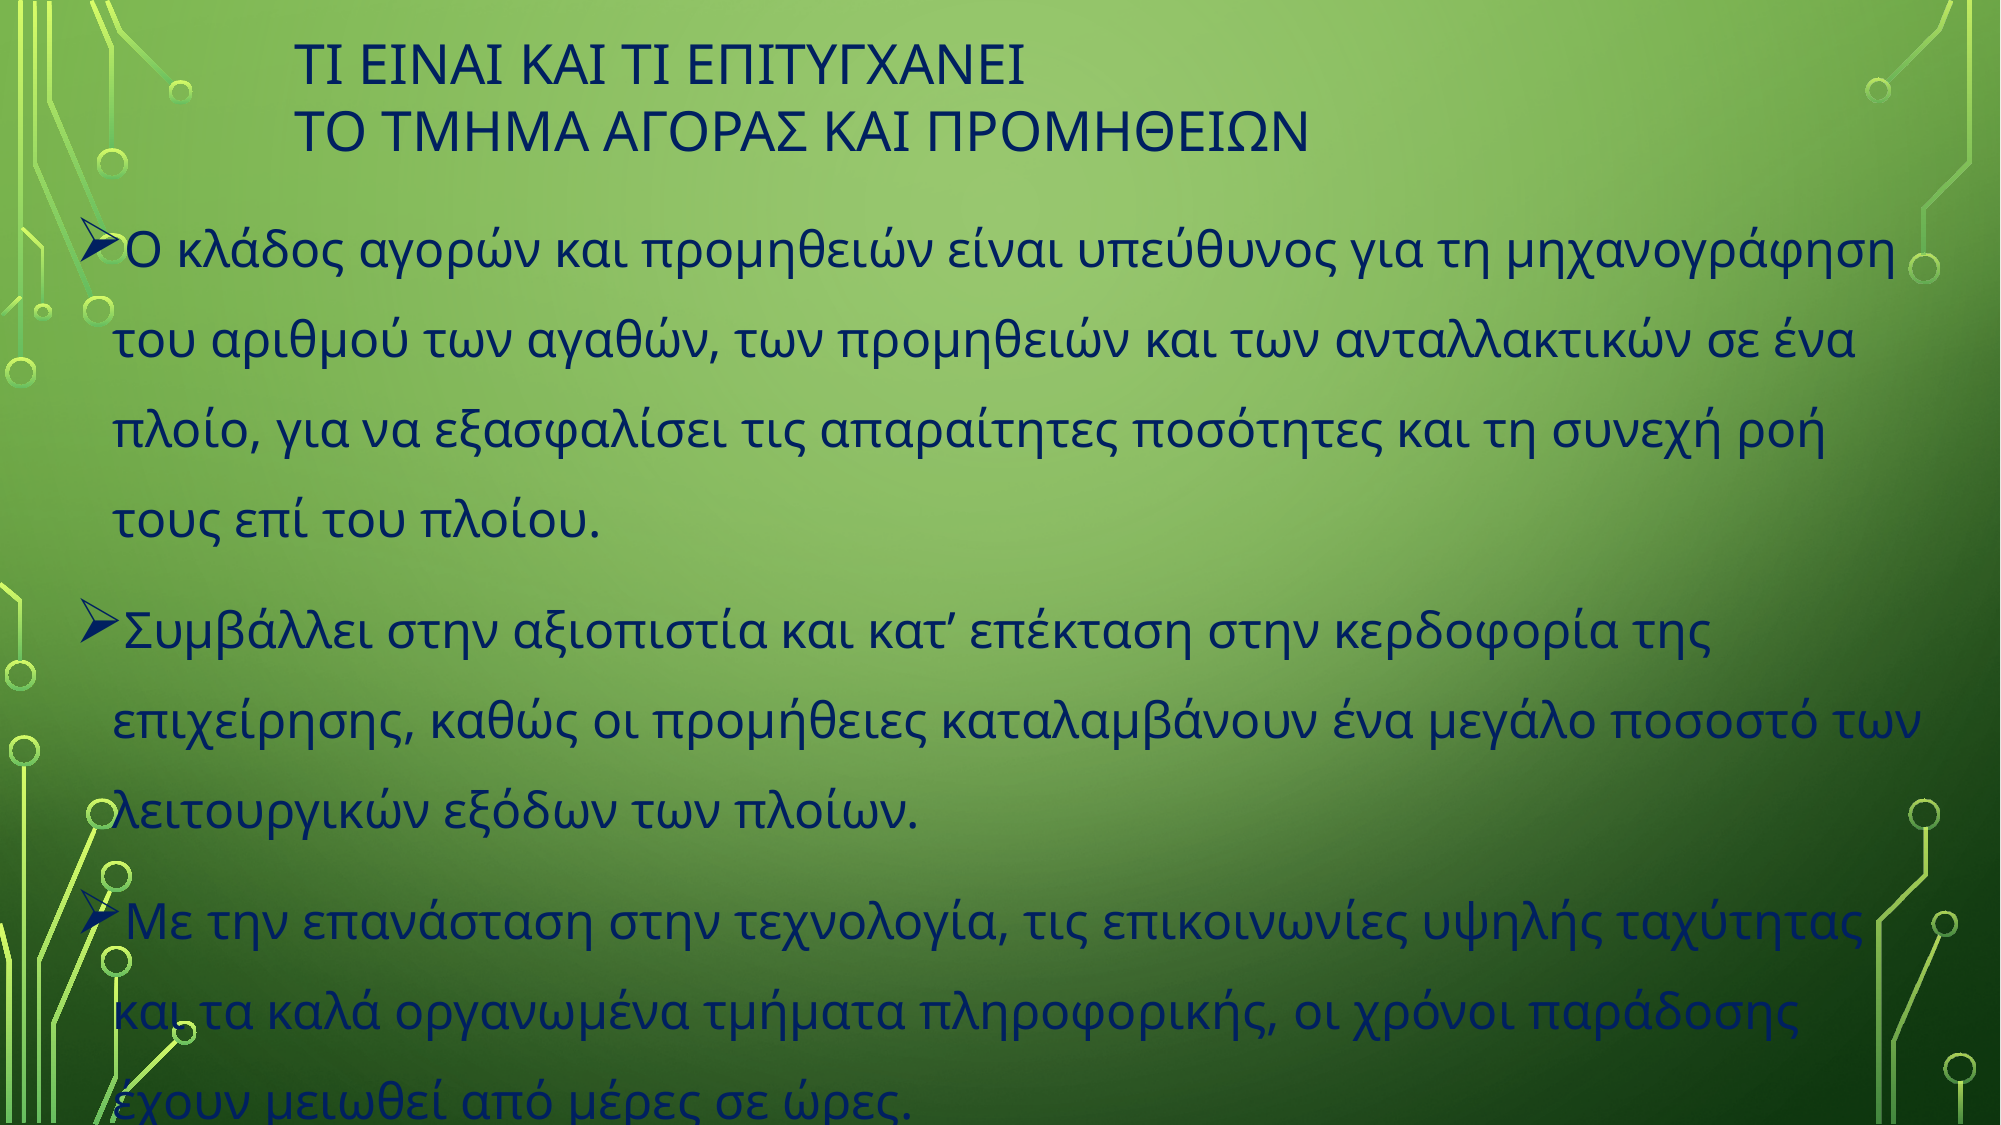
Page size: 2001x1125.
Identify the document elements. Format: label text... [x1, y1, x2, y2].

title ΤΙ ΕΙΝΑΙ ΚΑΙ ΤΙ ΕΠΙΤΥΓΧΑΝΕΙ ΤΟ ΤΜΗΜΑ ΑΓΟΡΑΣ ΚΑΙ ΠΡΟΜΗΘΕΙΩΝ [279, 21, 1755, 179]
list Ο κλάδος αγορών και προμηθειών είναι υπεύθυνος για τη μηχανογράφηση του αριθμού των αγαθών, των προμηθειών και των ανταλλακτικών σε ένα πλοίο, για να εξασφαλίσει τις απαραίτητες ποσότητες και τη συνεχή ροή τους επί του πλοίου. Συμβάλλει στην αξιοπιστία και κατ’ επέκταση στην κερδοφορία της επιχείρησης, καθώς οι προμήθειες καταλαμβάνουν ένα μεγάλο ποσοστό των λειτουργικών εξόδων των πλοίων. Με την επανάσταση στην τεχνολογία, τις επικοινωνίες υψηλής ταχύτητας και τα καλά οργανωμένα τμήματα πληροφορικής, οι χρόνοι παράδοσης έχουν μειωθεί από μέρες σε ώρες. [60, 179, 1946, 1125]
